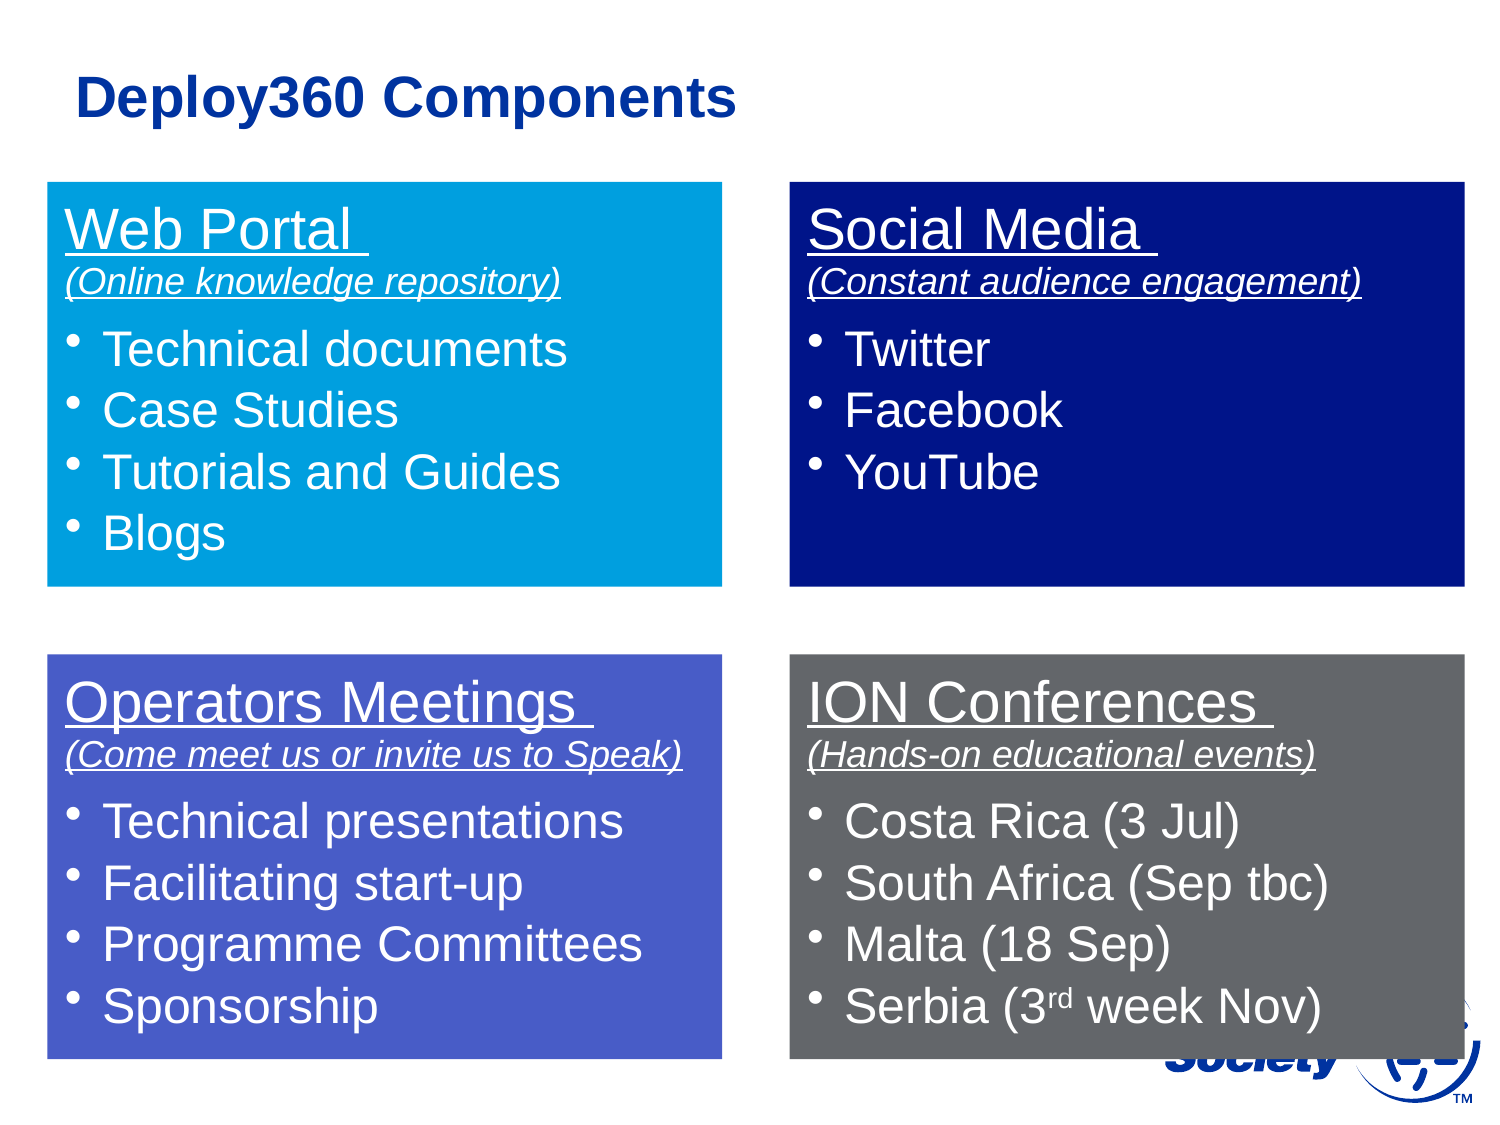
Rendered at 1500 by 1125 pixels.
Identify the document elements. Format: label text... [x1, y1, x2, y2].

title Deploy360 Components [37, 36, 1463, 188]
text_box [43, 181, 1469, 1060]
